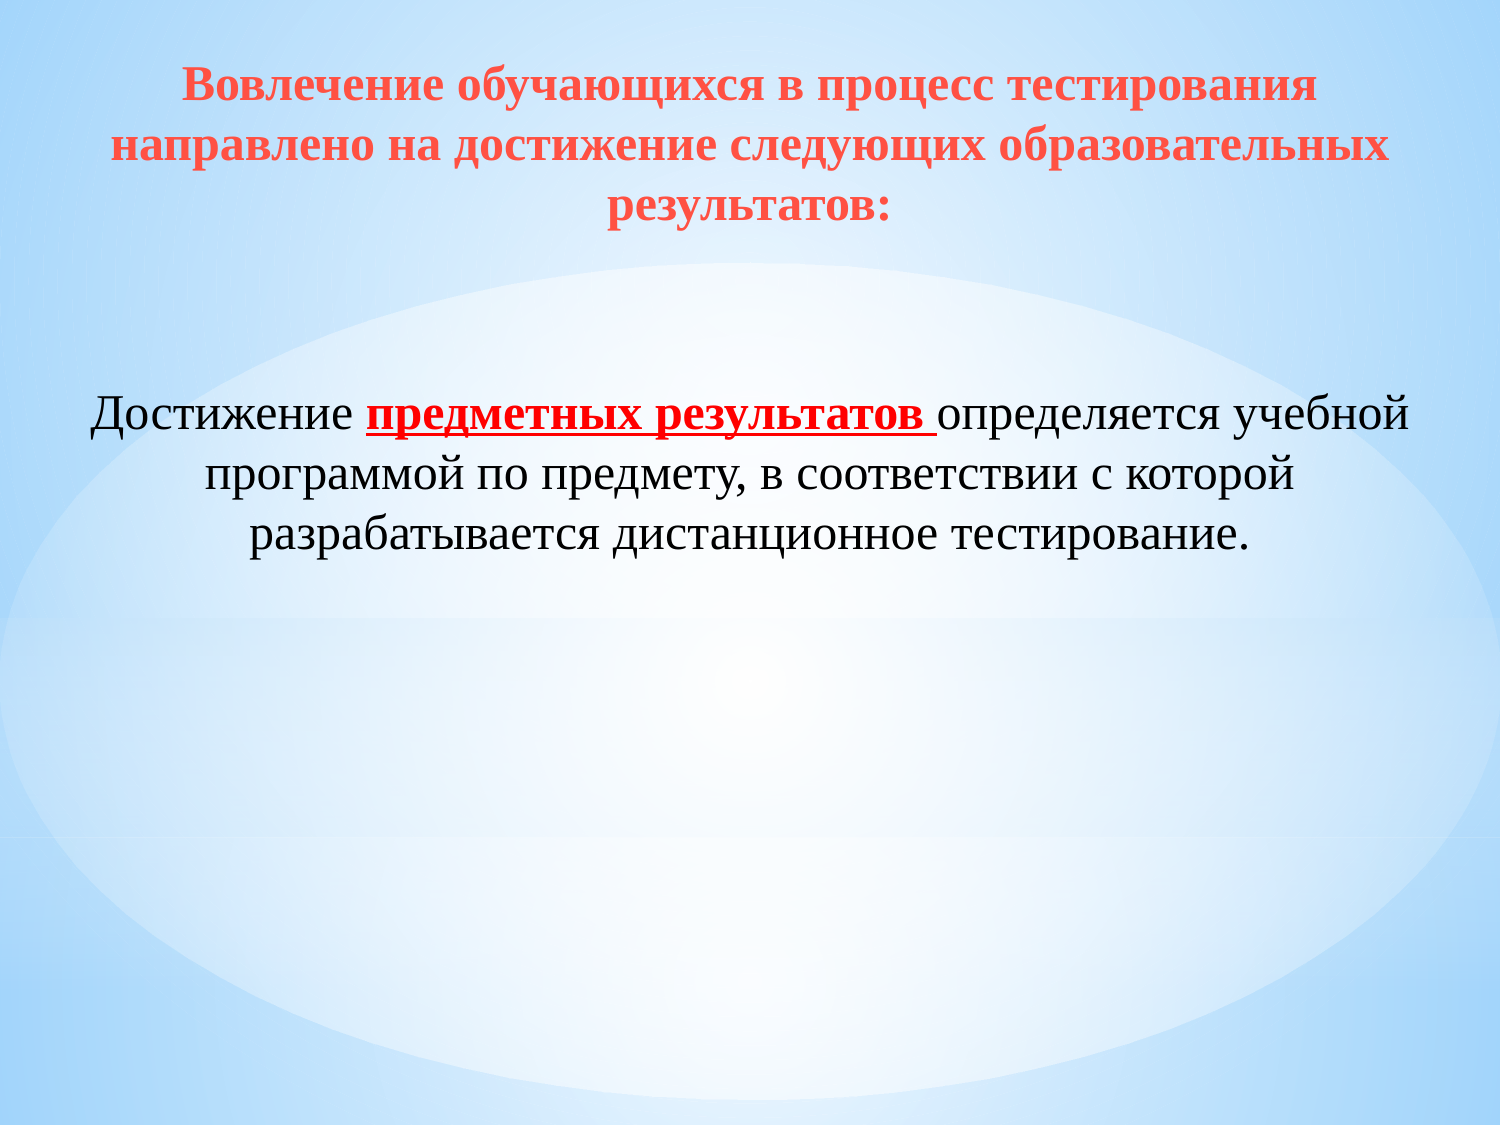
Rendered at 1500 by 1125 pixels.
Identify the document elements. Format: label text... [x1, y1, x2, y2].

title Вовлечение обучающихся в процесс тестирования направлено на достижение следующих образовательных результатов: [64, 42, 1436, 268]
list Достижение предметных результатов определяется учебной программой по предмету, в соответствии с которой разрабатывается дистанционное тестирование. [75, 268, 1425, 1071]
